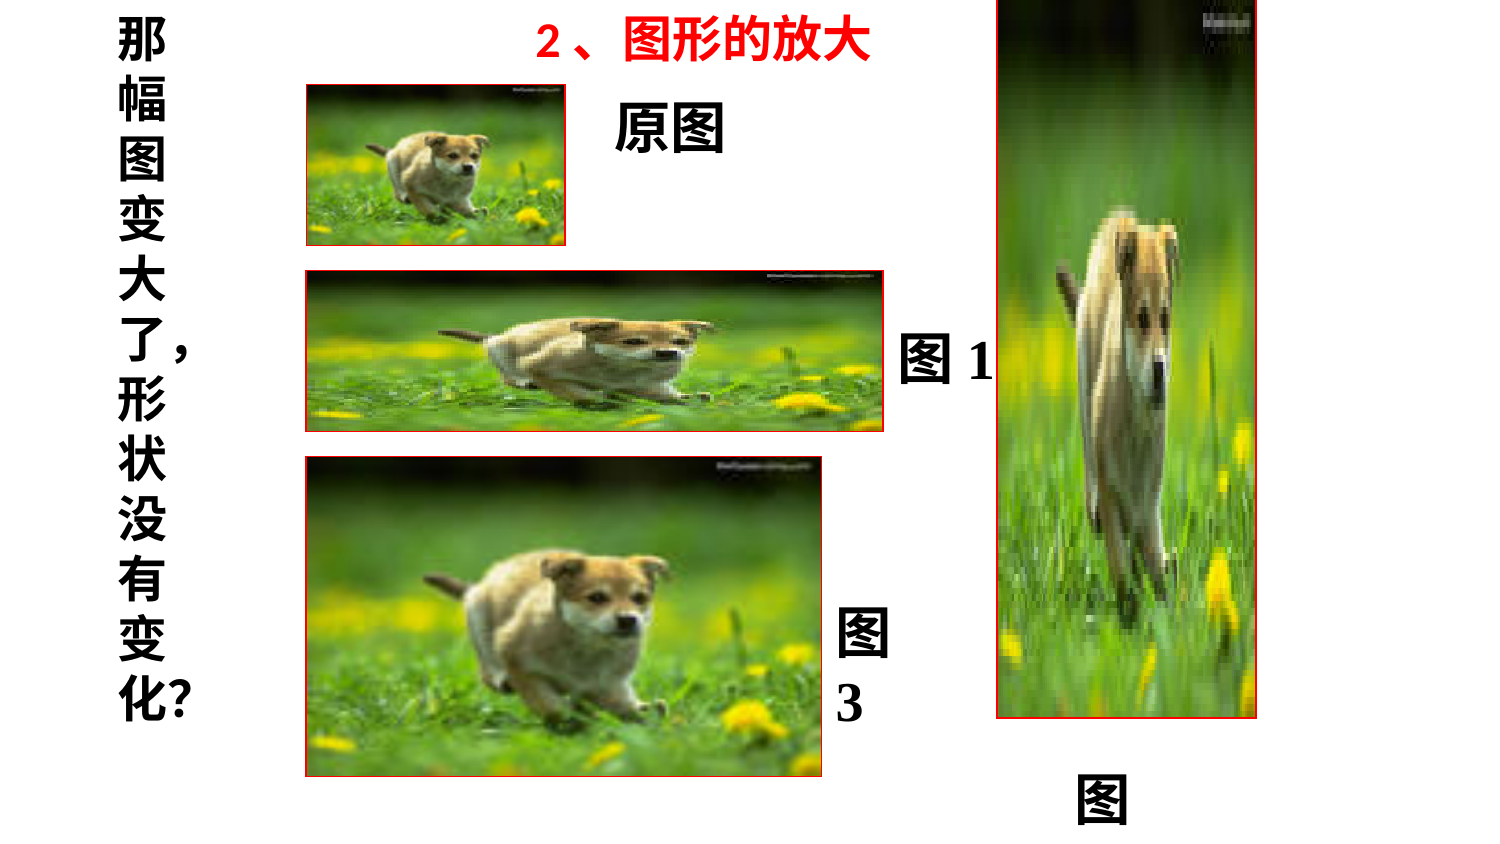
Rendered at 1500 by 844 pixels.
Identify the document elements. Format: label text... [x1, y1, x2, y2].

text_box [306, 457, 945, 776]
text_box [997, 0, 1255, 840]
text_box 2、图形的放大 [520, 0, 888, 75]
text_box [306, 271, 997, 431]
text_box 那幅图变大了，形状没有变化？ [102, 0, 227, 735]
text_box 原图 [599, 85, 750, 168]
picture [306, 85, 565, 245]
